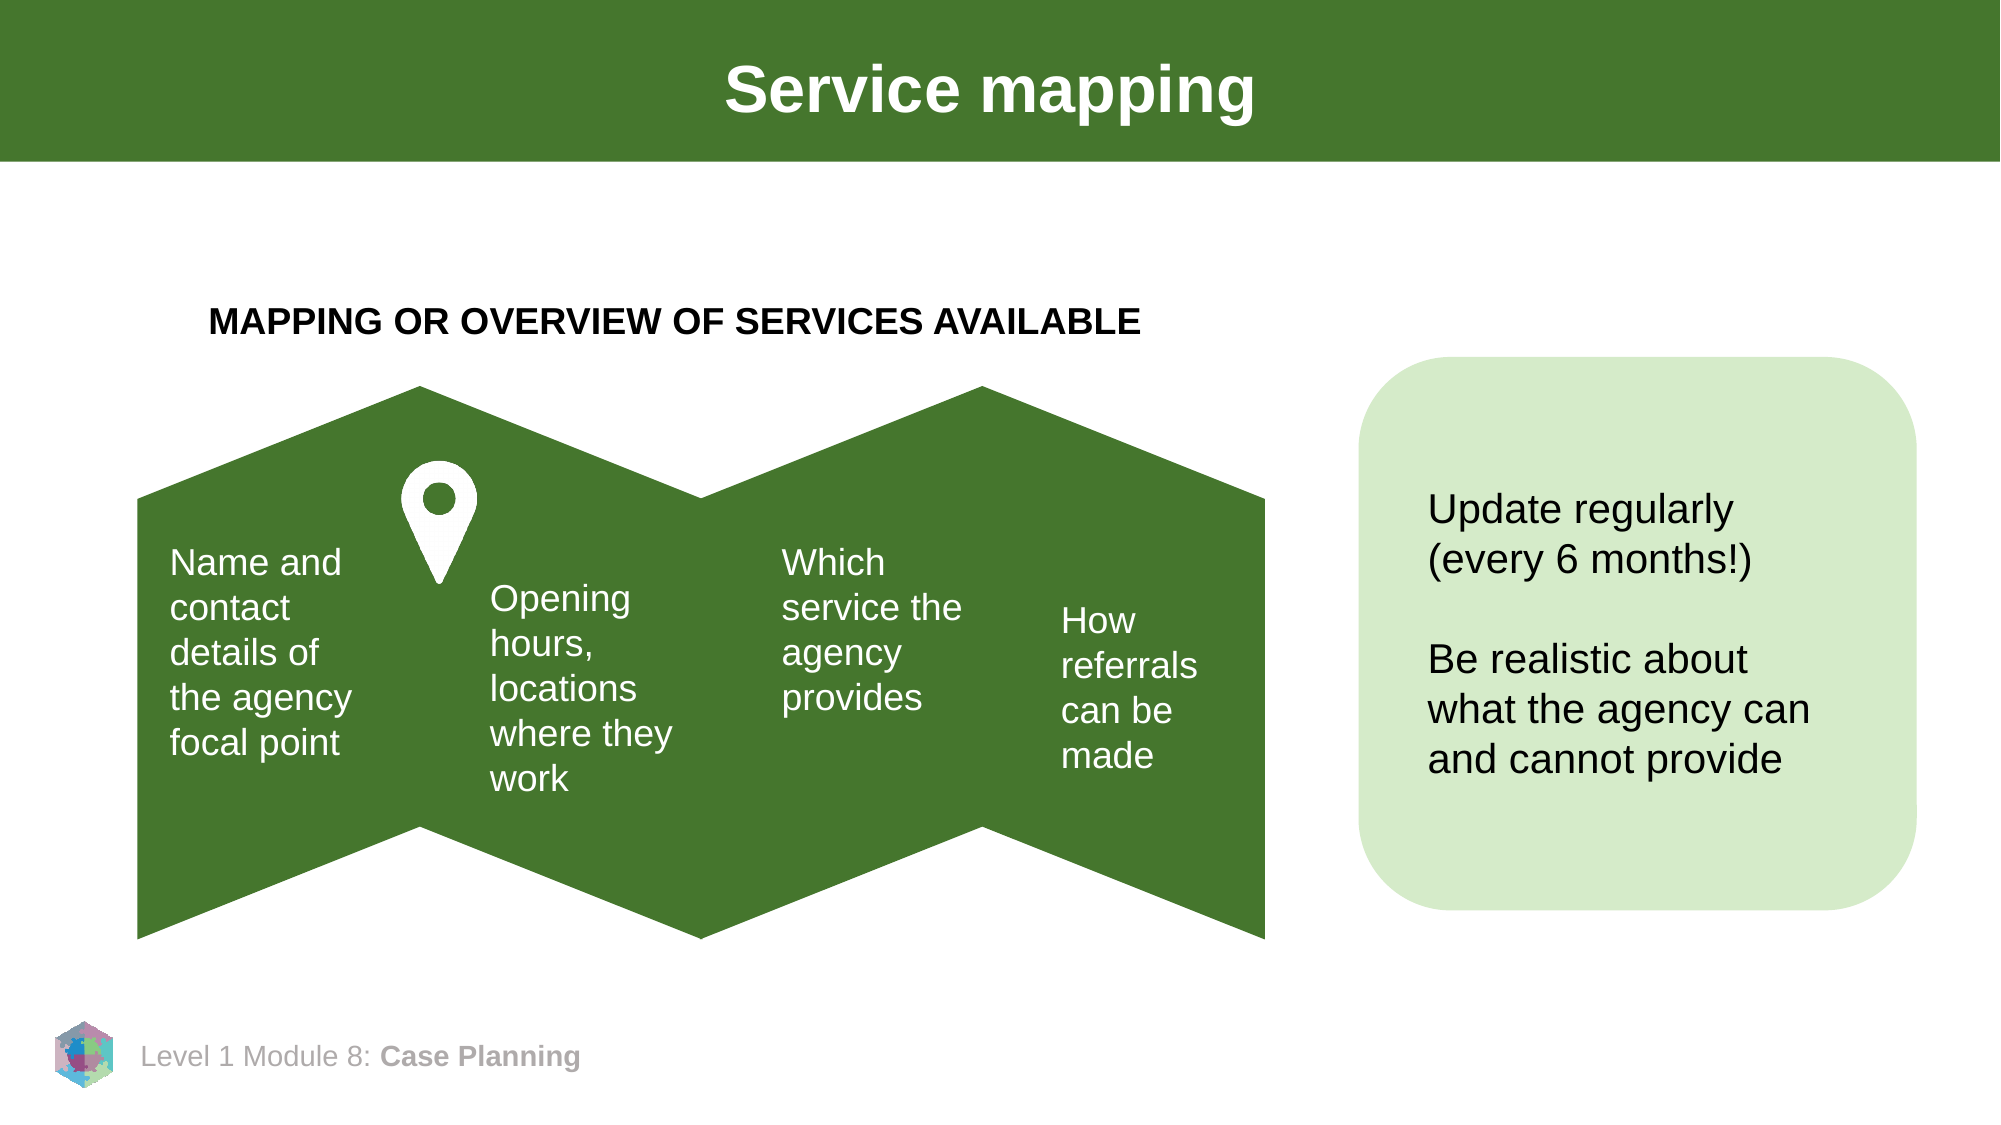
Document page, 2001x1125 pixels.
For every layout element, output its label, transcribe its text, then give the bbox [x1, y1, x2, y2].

text_box [1357, 355, 1918, 912]
picture [55, 1021, 113, 1088]
title Service mapping [137, 19, 1863, 163]
picture [352, 435, 526, 609]
text_box Update regularly (every 6 months!) Be realistic about what the agency can and cannot provide [1412, 474, 1863, 790]
text_box MAPPING OR OVERVIEW OF SERVICES AVAILABLE [137, 289, 1214, 349]
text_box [137, 385, 1265, 940]
